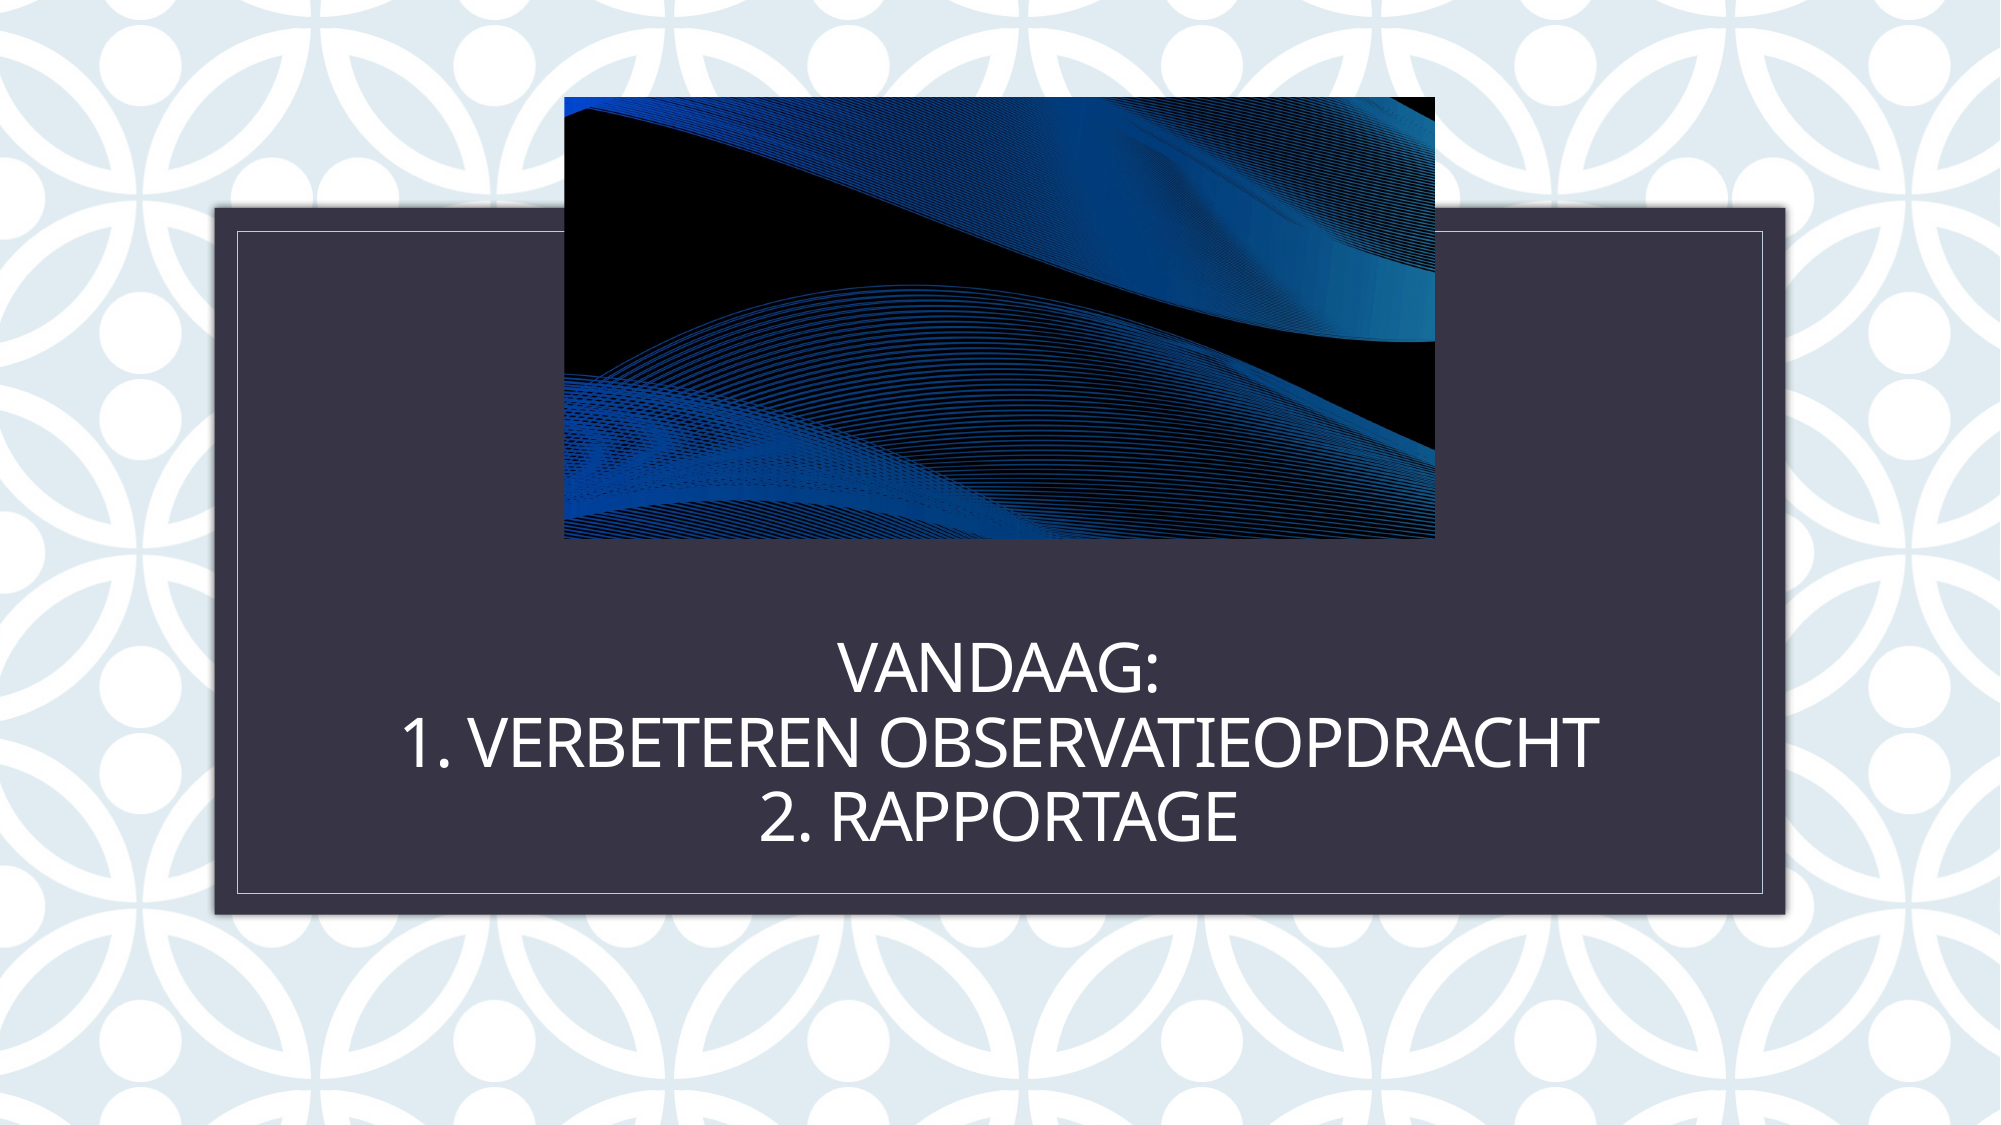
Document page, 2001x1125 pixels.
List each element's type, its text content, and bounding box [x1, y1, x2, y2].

title Vandaag: 1. Verbeteren observatieopdracht 2. Rapportage [104, 586, 1895, 864]
picture [564, 97, 1435, 539]
